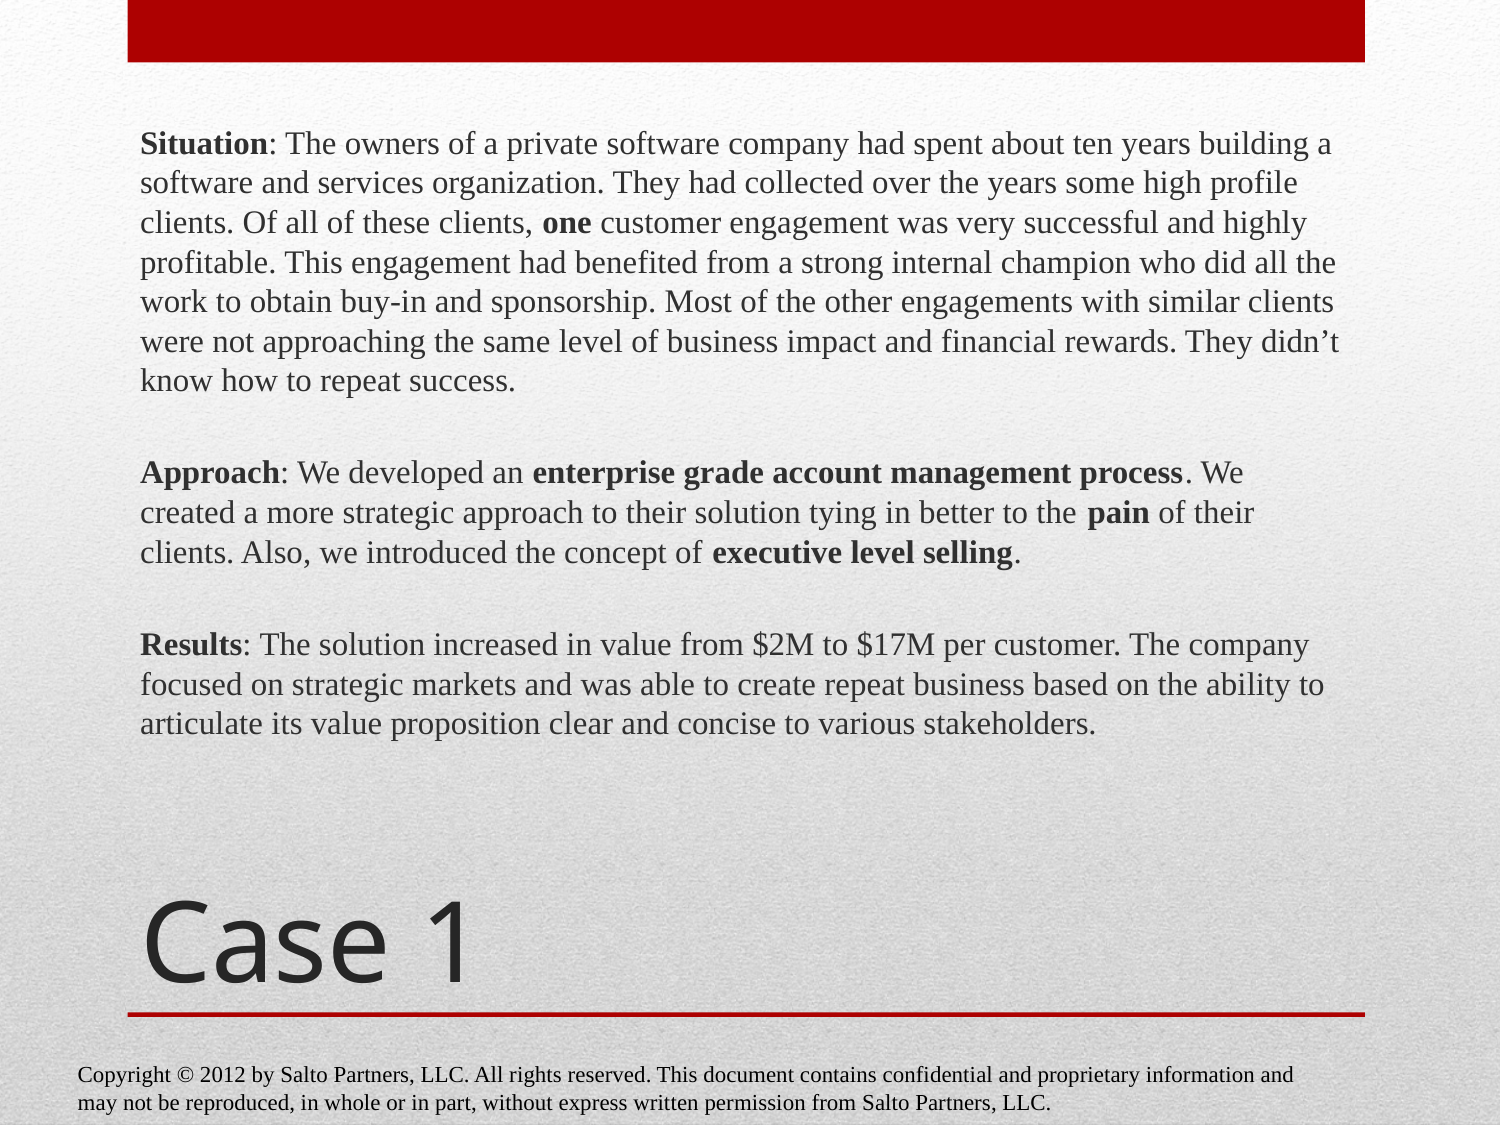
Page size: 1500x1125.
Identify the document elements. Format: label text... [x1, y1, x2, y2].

title Case 1 [125, 750, 1238, 1013]
list Situation: The owners of a private software company had spent about ten years building a software and services organization. They had collected over the years some high profile clients. Of all of these clients, one customer engagement was very successful and highly profitable. This engagement had benefited from a strong internal champion who did all the work to obtain buy-in and sponsorship. Most of the other engagements with similar clients were not approaching the same level of business impact and financial rewards. They didn’t know how to repeat success. Approach: We developed an enterprise grade account management process. We created a more strategic approach to their solution tying in better to the pain of their clients. Also, we introduced the concept of executive level selling. Results: The solution increased in value from $2M to $17M per customer. The company focused on strategic markets and was able to create repeat business based on the ability to articulate its value proposition clear and concise to various stakeholders. [125, 112, 1363, 750]
